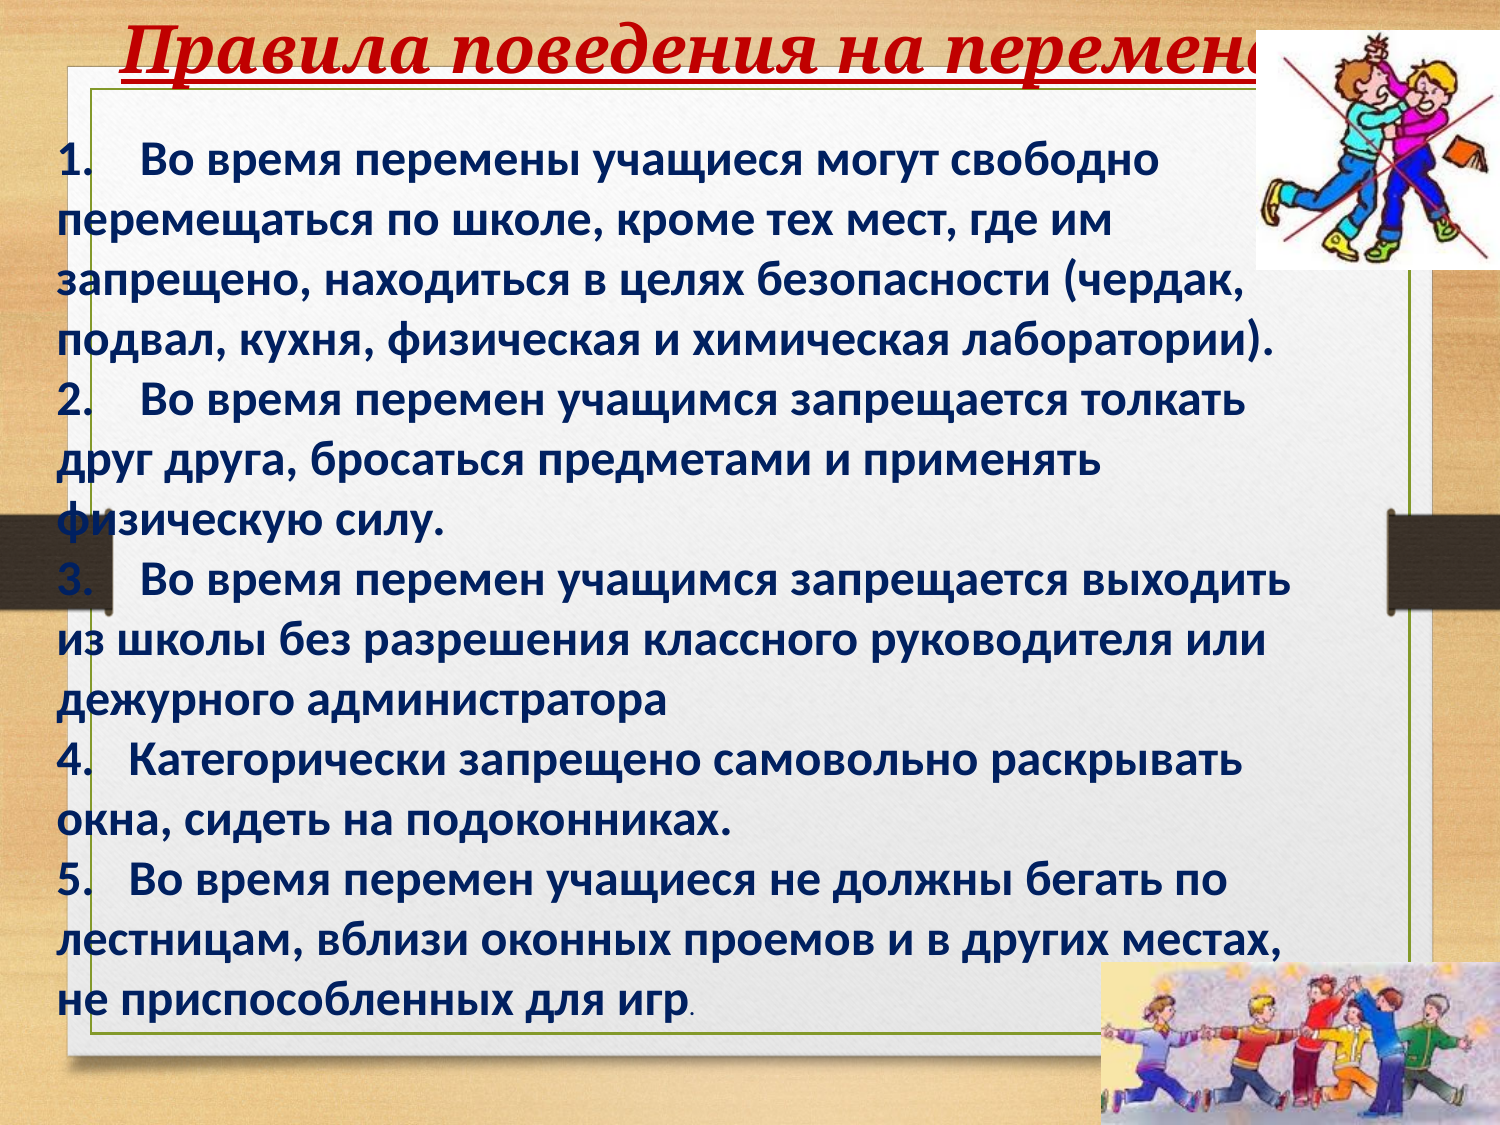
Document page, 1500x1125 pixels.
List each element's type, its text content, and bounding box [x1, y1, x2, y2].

picture [0, 0, 1500, 1125]
text_box 1. Во время перемены учащиеся могут свободно перемещаться по школе, кроме тex мест, где им запрещено, находиться в целях безопасности (чердак, подвал, кухня, физическая и химическая лаборатории). 2. Во время перемен учащимся запрещается толкать друг друга, бросаться предметами и применять физическую силу. 3. Во время перемен учащимся запрещается выходить из школы без разрешения классного руководителя или дежурного администратора 4. Категорически запрещено самовольно раскрывать окна, сидеть на подоконниках. 5. Во время перемен учащиеся не должны бегать по лестницам, вблизи оконных проемов и в других местах, не приспособленных для игр. [41, 118, 1359, 1033]
text_box Правила поведения на переменах [105, 0, 1346, 95]
